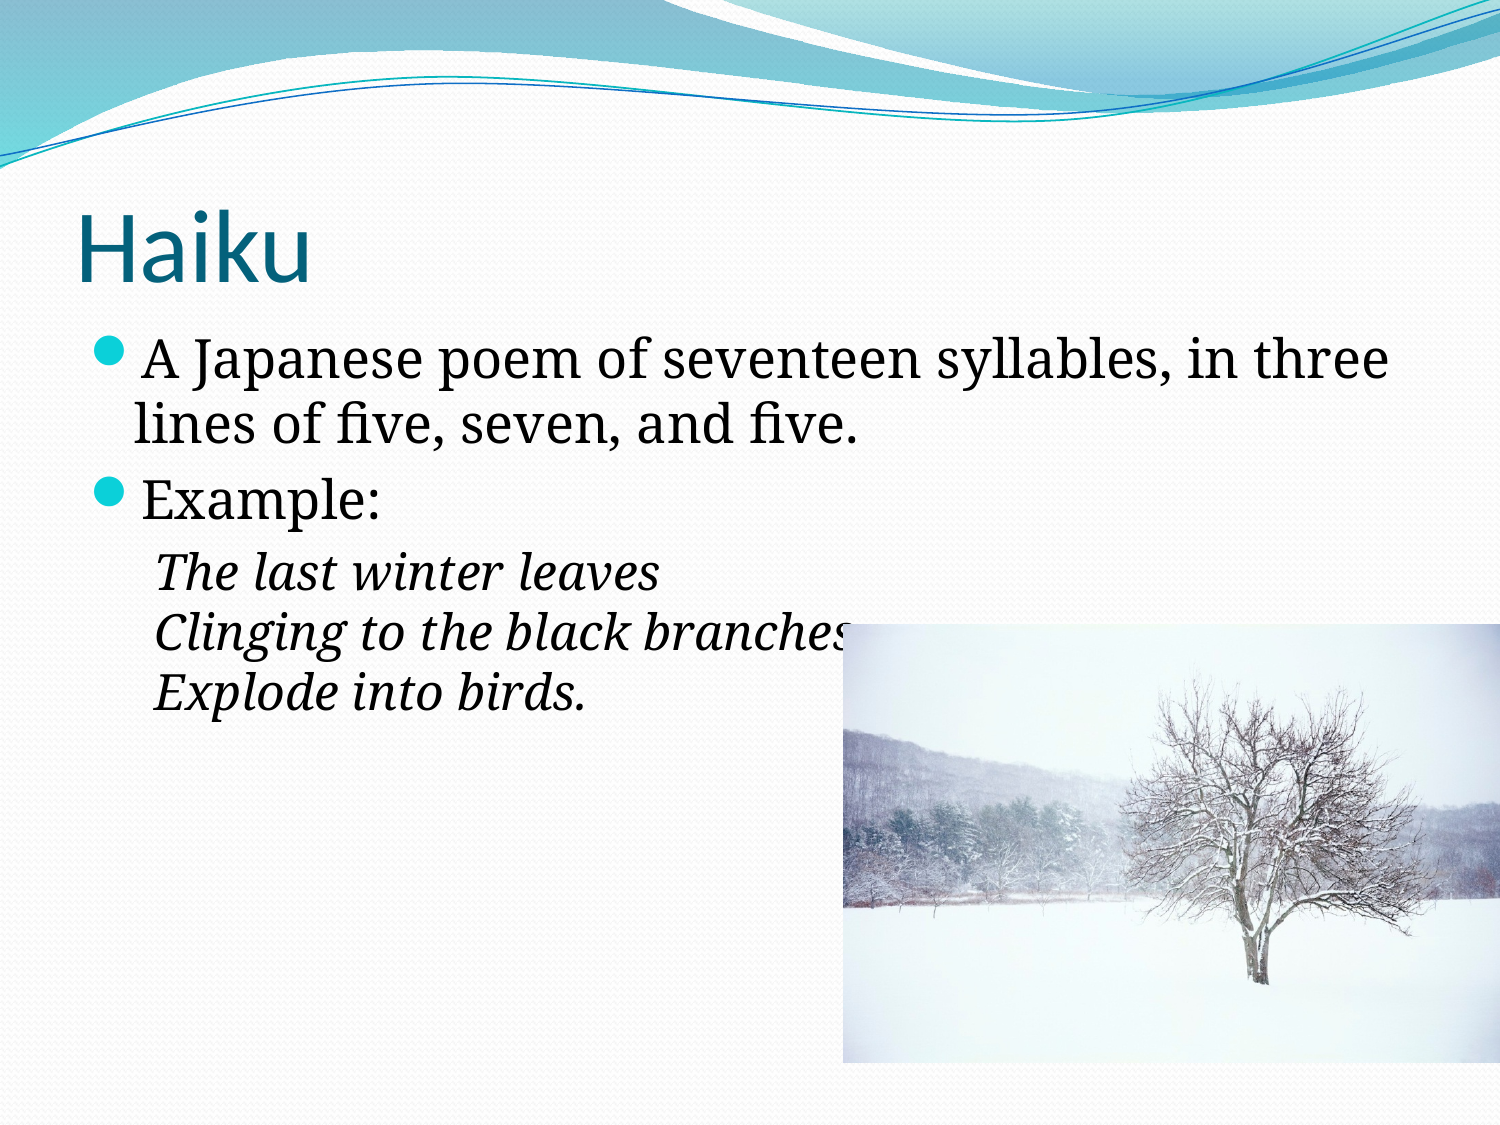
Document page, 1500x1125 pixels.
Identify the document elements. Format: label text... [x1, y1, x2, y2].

title Haiku [75, 115, 1425, 303]
list A Japanese poem of seventeen syllables, in three lines of five, seven, and five. Example: The last winter leaves Clinging to the black branches Explode into birds. [75, 317, 1425, 1038]
picture [843, 624, 1500, 1063]
